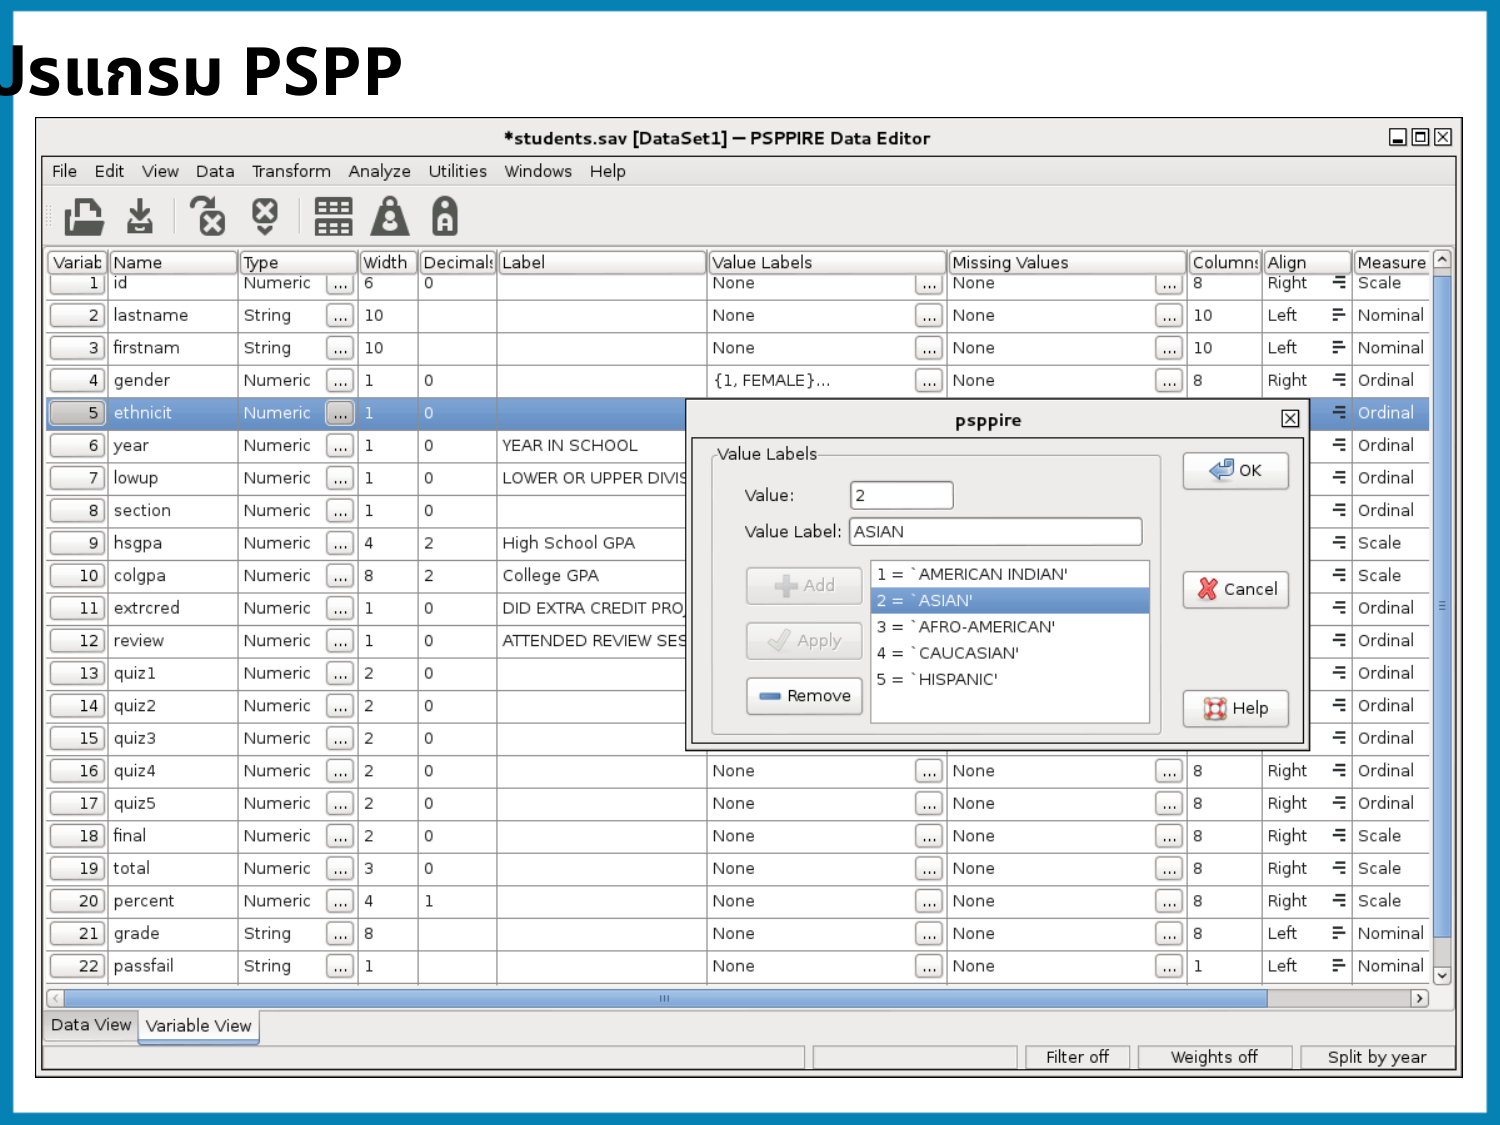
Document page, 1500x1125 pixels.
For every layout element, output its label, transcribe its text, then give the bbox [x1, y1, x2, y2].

text_box โปรแกรม PSPP [0, 21, 419, 116]
picture [13, 11, 1487, 1113]
